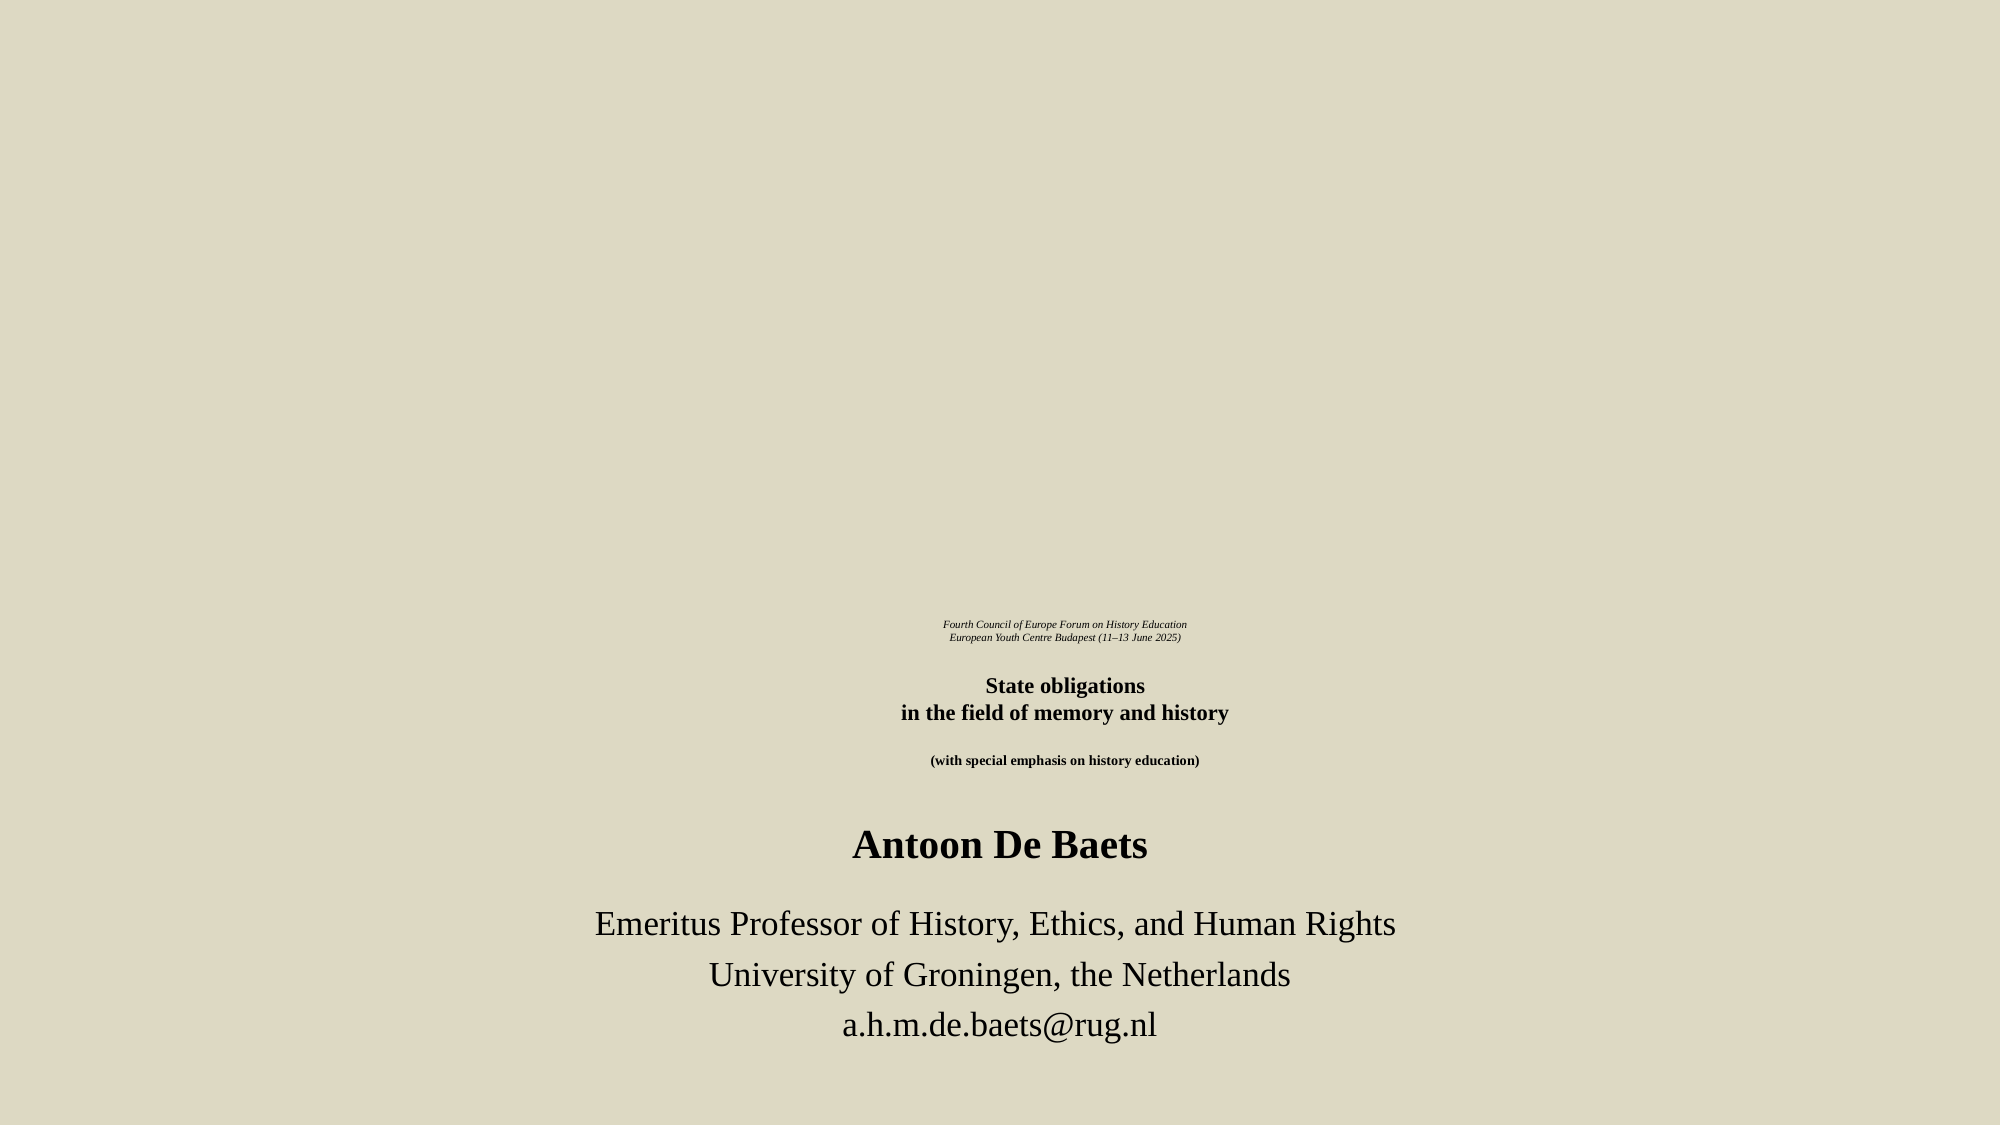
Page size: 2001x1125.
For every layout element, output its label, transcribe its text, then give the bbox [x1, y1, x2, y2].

subtitle Antoon De Baets Emeritus Professor of History, Ethics, and Human Rights University of Groningen, the Netherlands a.h.m.de.baets@rug.nl [249, 780, 1750, 1058]
title Fourth Council of Europe Forum on History Education European Youth Centre Budapest (11–13 June 2025) State obligations in the field of memory and history (with special emphasis on history education) [249, 67, 1881, 803]
